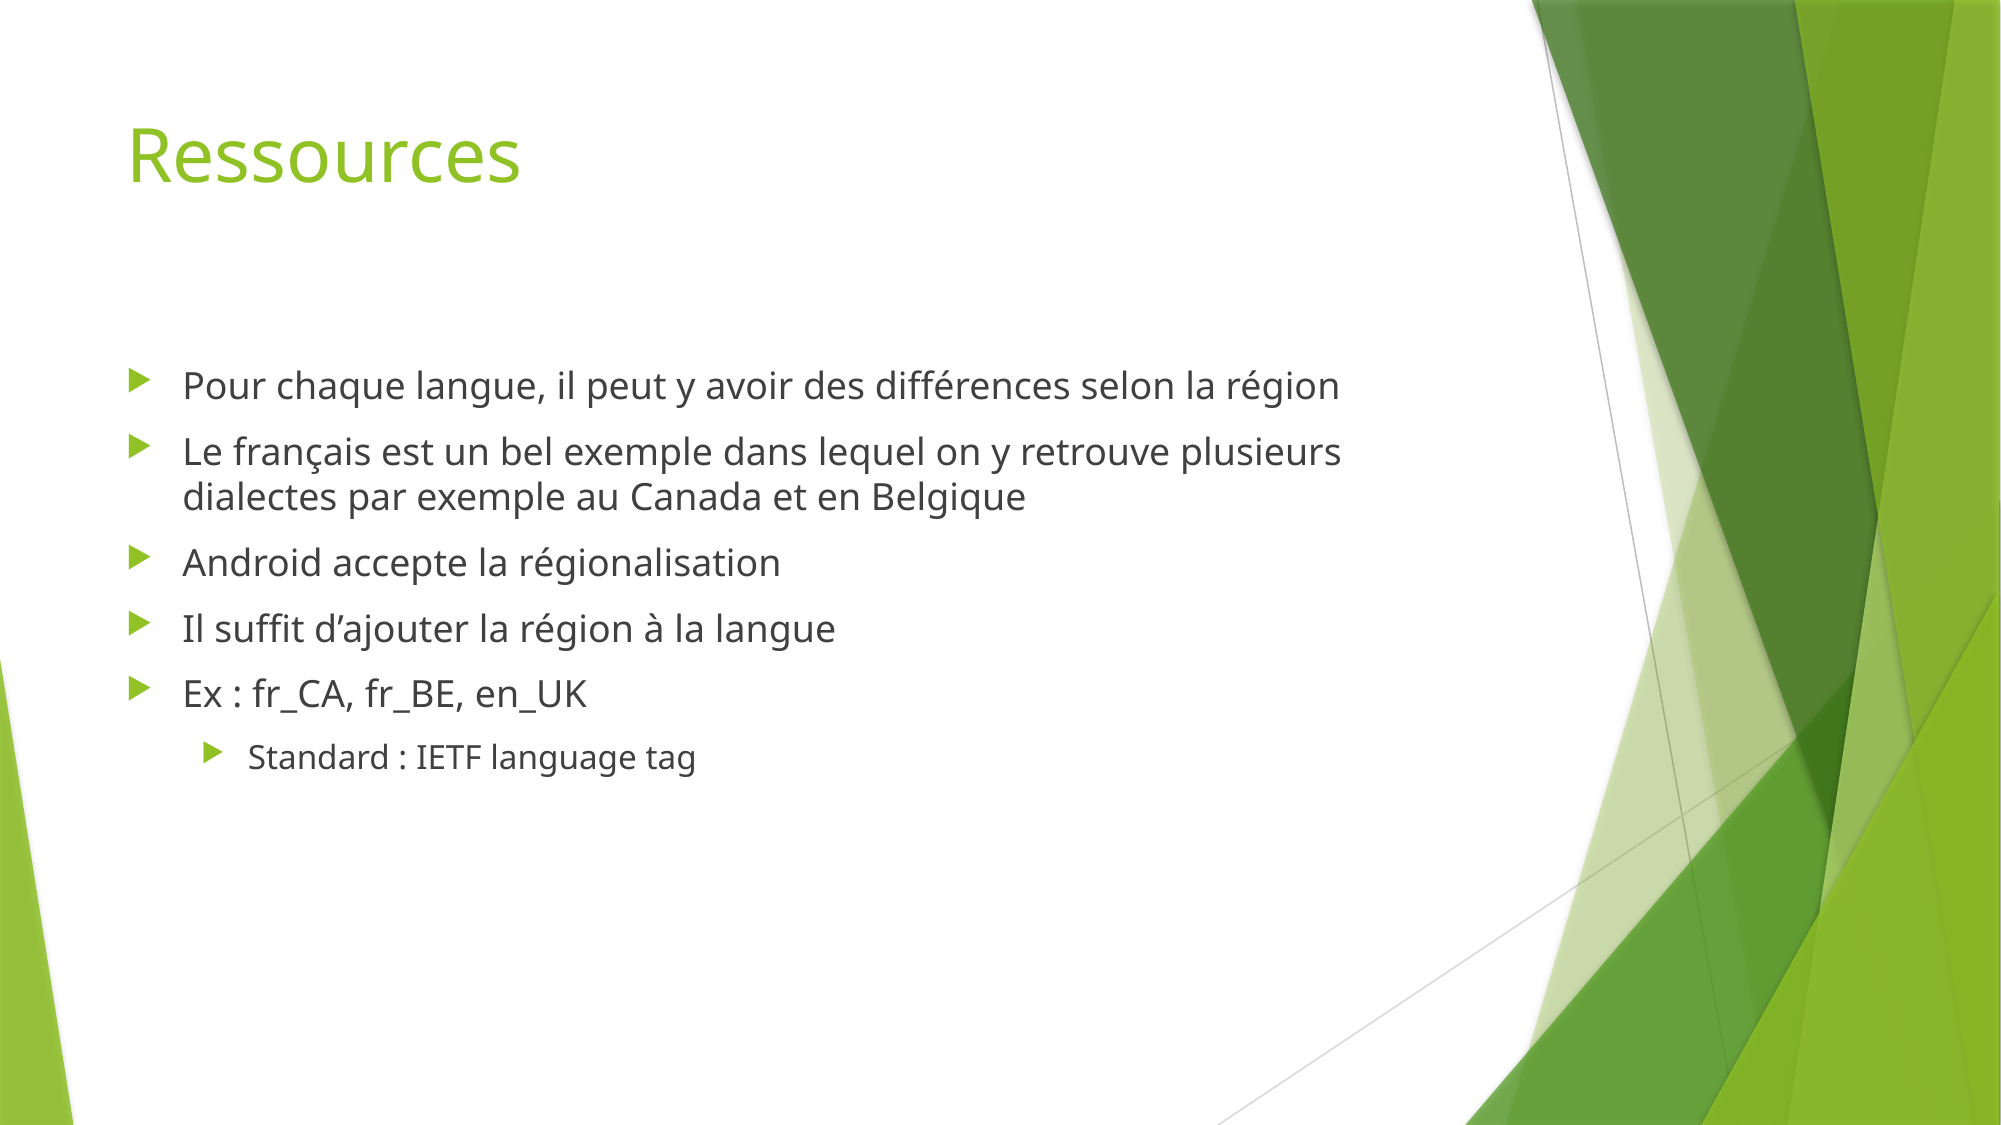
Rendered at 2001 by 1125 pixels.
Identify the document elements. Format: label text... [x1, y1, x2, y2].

list Pour chaque langue, il peut y avoir des différences selon la région Le français est un bel exemple dans lequel on y retrouve plusieurs dialectes par exemple au Canada et en Belgique Android accepte la régionalisation Il suffit d’ajouter la région à la langue Ex : fr_CA, fr_BE, en_UK Standard : IETF language tag [111, 354, 1522, 992]
title Ressources [111, 99, 1522, 317]
